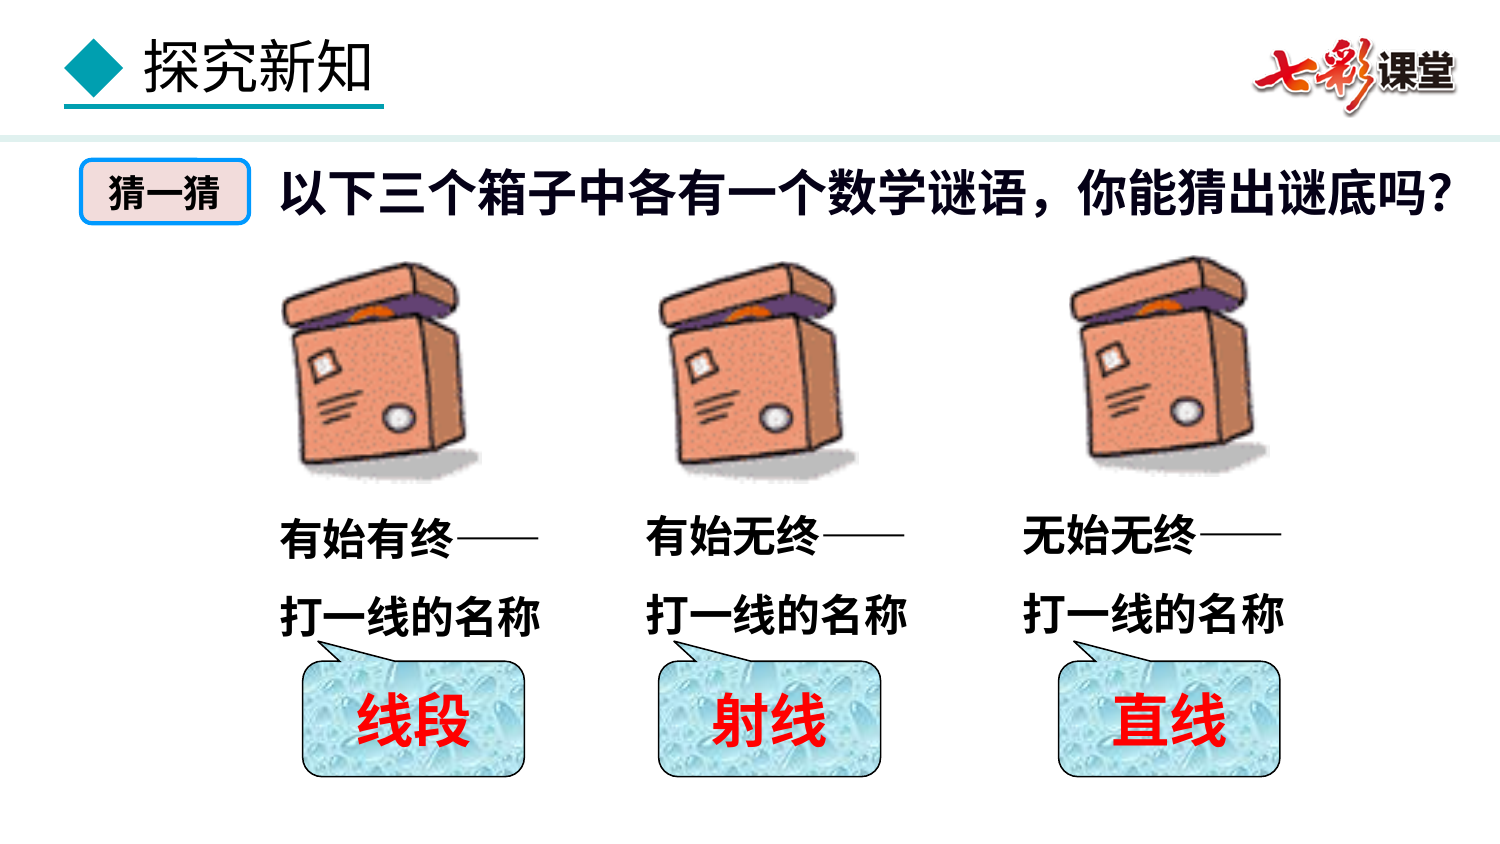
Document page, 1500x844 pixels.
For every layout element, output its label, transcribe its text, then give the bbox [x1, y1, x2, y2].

text_box 以下三个箱子中各有一个数学谜语，你能猜出谜底吗？ [262, 153, 1493, 229]
text_box 无始无终—— 打一线的名称 [1007, 500, 1311, 647]
text_box 有始无终—— 打一线的名称 [630, 501, 934, 648]
text_box 线段 [302, 641, 525, 777]
picture [1069, 255, 1270, 478]
picture [658, 261, 859, 484]
picture [1249, 32, 1461, 118]
text_box 射线 [658, 641, 881, 777]
text_box 猜一猜 [81, 159, 250, 224]
text_box 有始有终—— 打一线的名称 [264, 503, 567, 651]
picture [281, 261, 482, 484]
text_box 直线 [1058, 641, 1280, 777]
